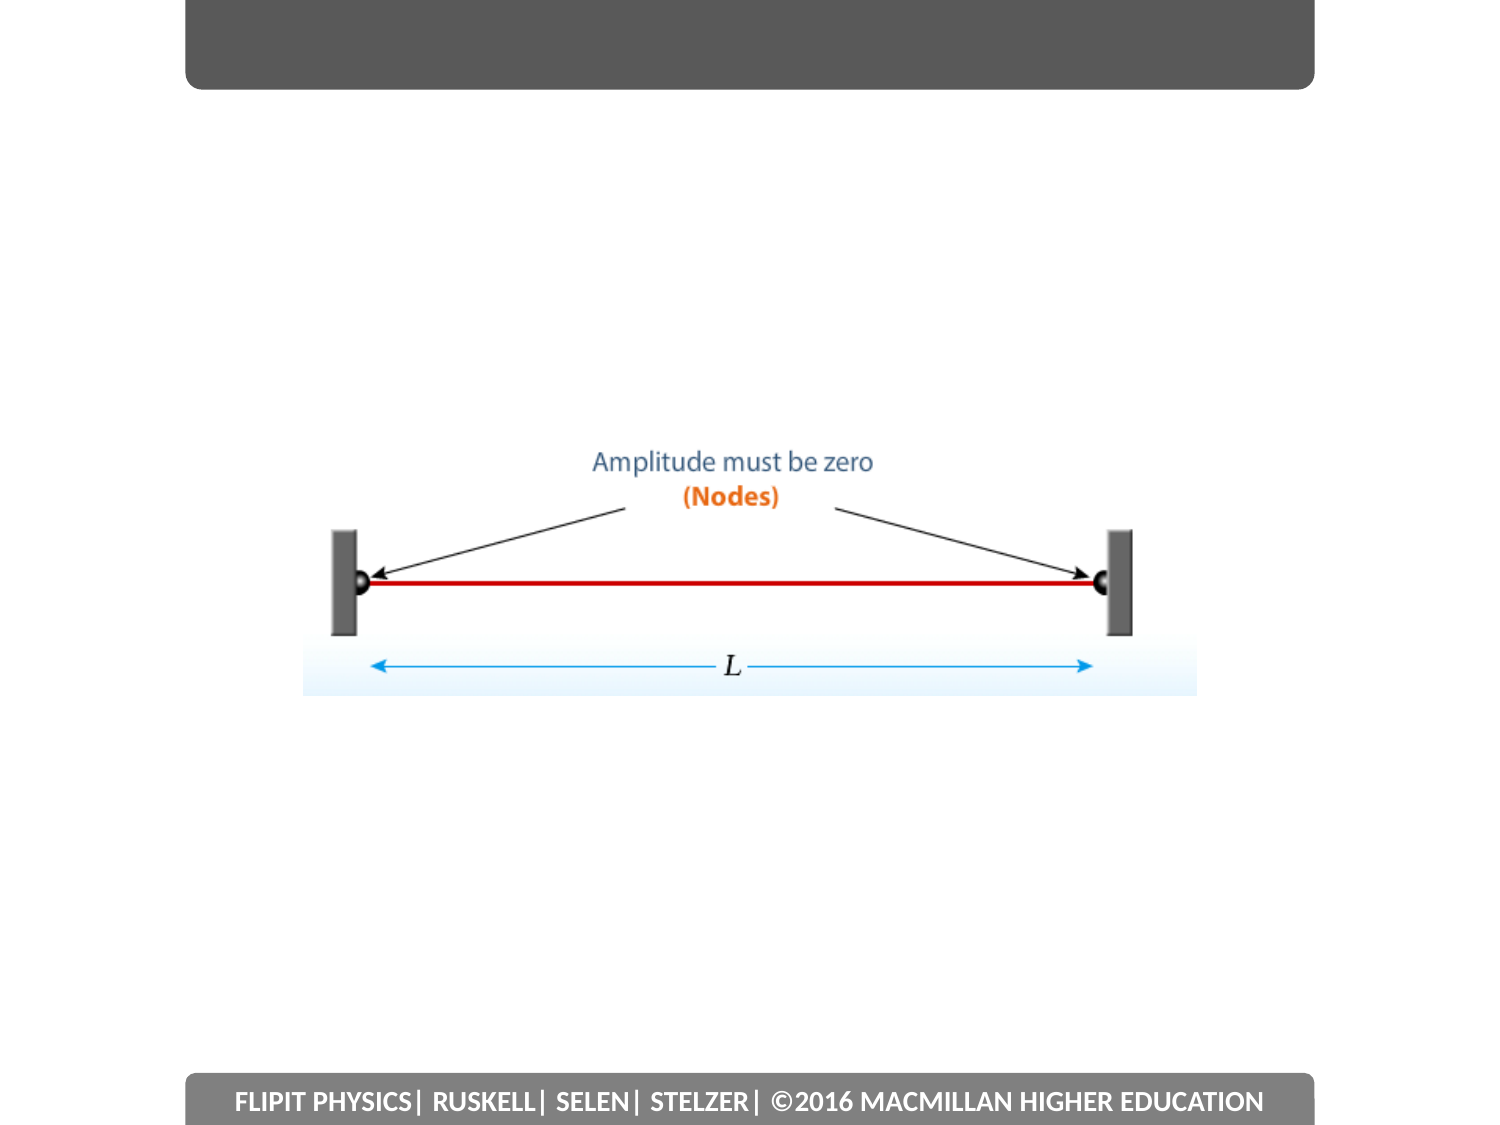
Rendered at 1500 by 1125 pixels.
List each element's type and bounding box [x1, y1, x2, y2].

text_box [187, 1074, 1313, 1125]
text_box [185, 0, 1315, 90]
picture [303, 429, 1197, 696]
